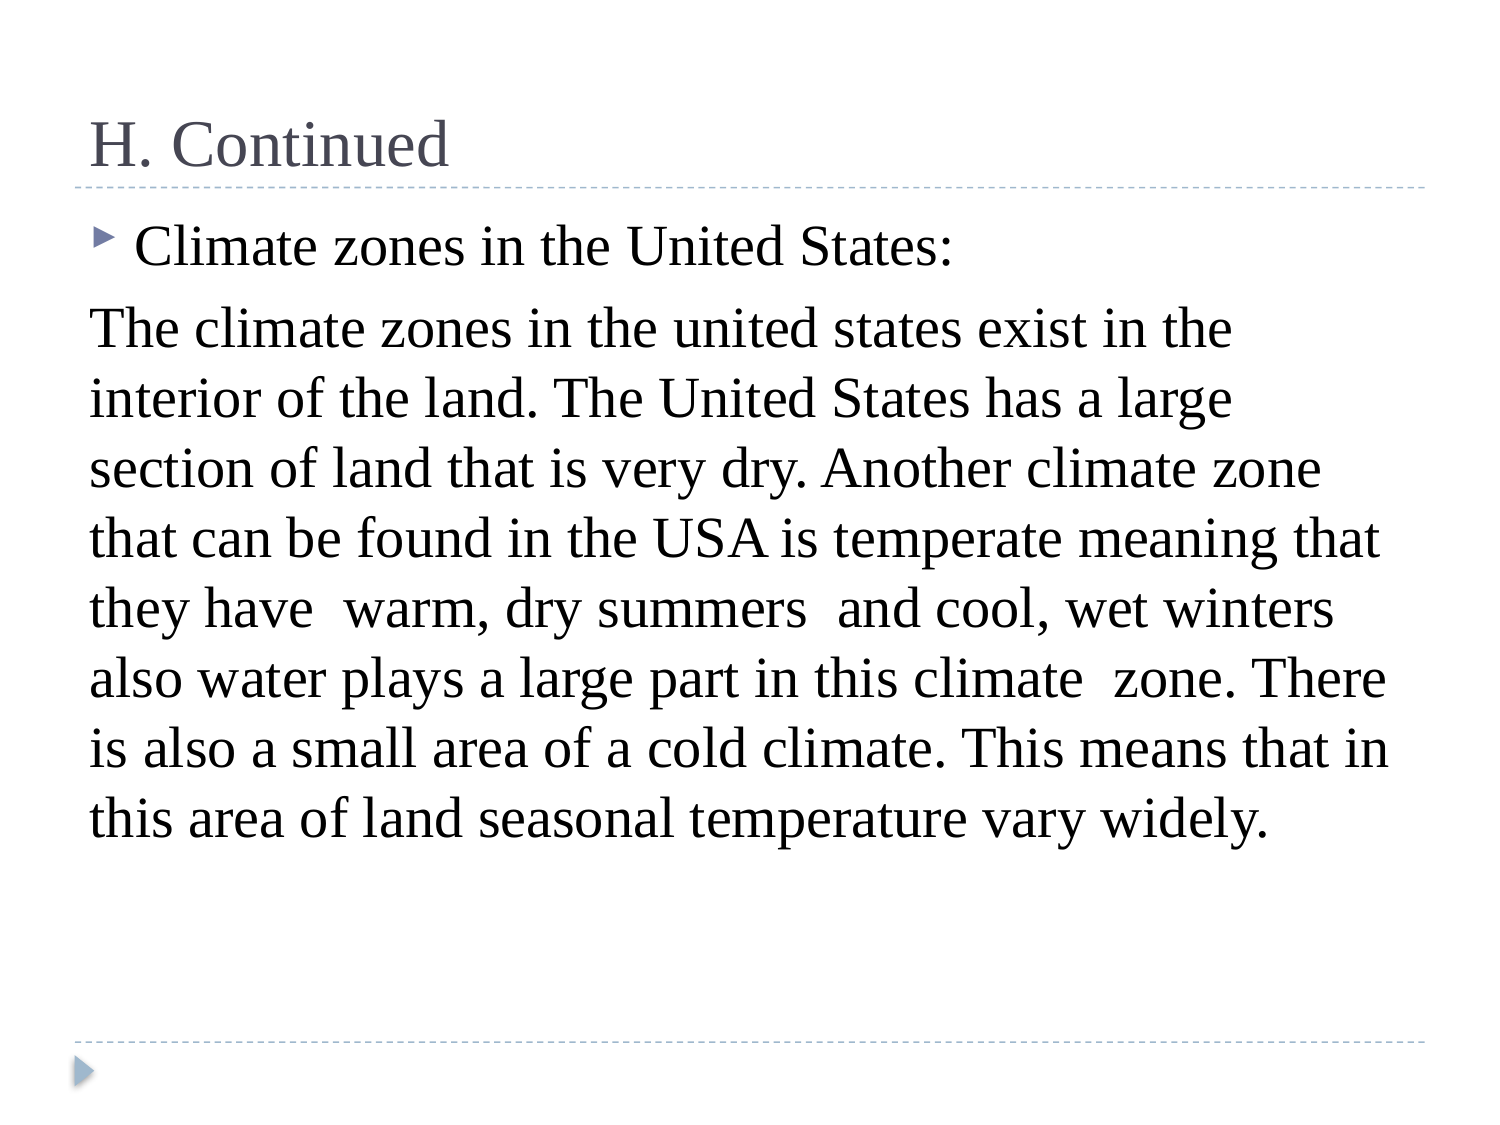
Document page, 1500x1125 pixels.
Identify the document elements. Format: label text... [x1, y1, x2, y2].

title H. Continued [75, 24, 1425, 188]
list Climate zones in the United States: The climate zones in the united states exist in the interior of the land. The United States has a large section of land that is very dry. Another climate zone that can be found in the USA is temperate meaning that they have warm, dry summers and cool, wet winters also water plays a large part in this climate zone. There is also a small area of a cold climate. This means that in this area of land seasonal temperature vary widely. [75, 200, 1425, 1010]
